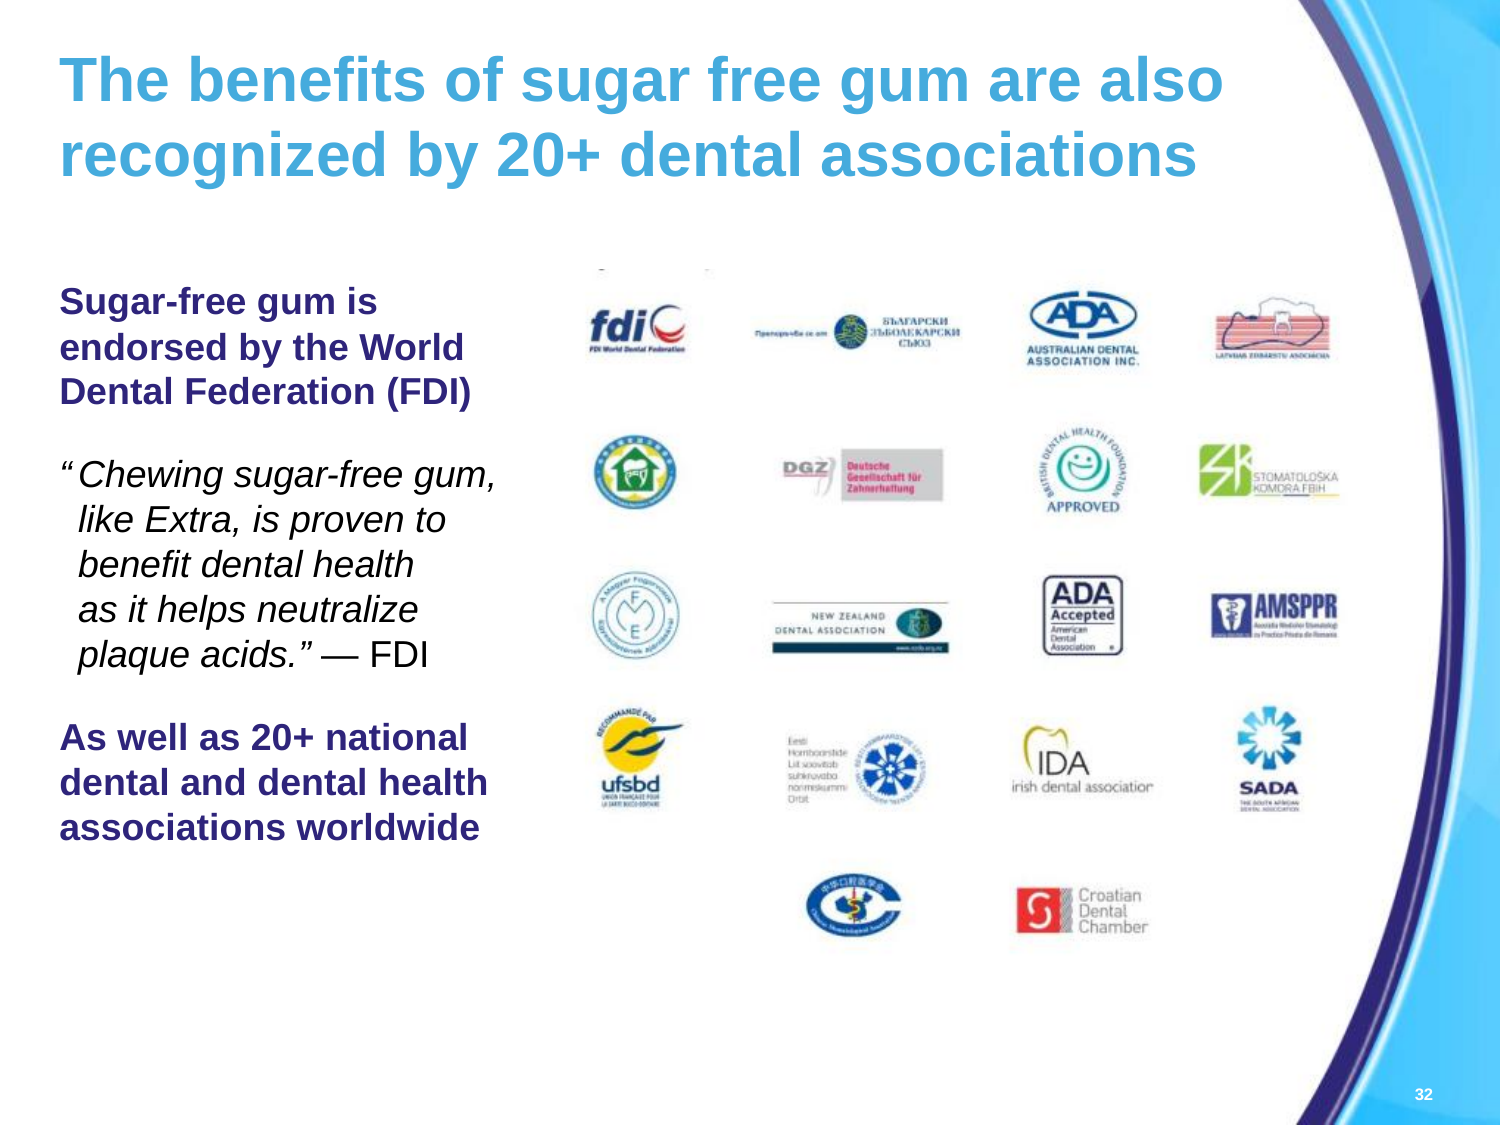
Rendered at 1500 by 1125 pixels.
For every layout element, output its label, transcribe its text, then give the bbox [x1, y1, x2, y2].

picture [333, 0, 1500, 1125]
title The benefits of sugar free gum are also recognized by 20+ dental associations [44, 2, 1395, 226]
slide_number 32 [1098, 1063, 1449, 1124]
list Sugar-free gum is endorsed by the World Dental Federation (FDI) “ Chewing sugar-free gum, like Extra, is proven to benefit dental health as it helps neutralize plaque acids.” — FDI As well as 20+ national dental and dental health associations worldwide [44, 270, 563, 1042]
